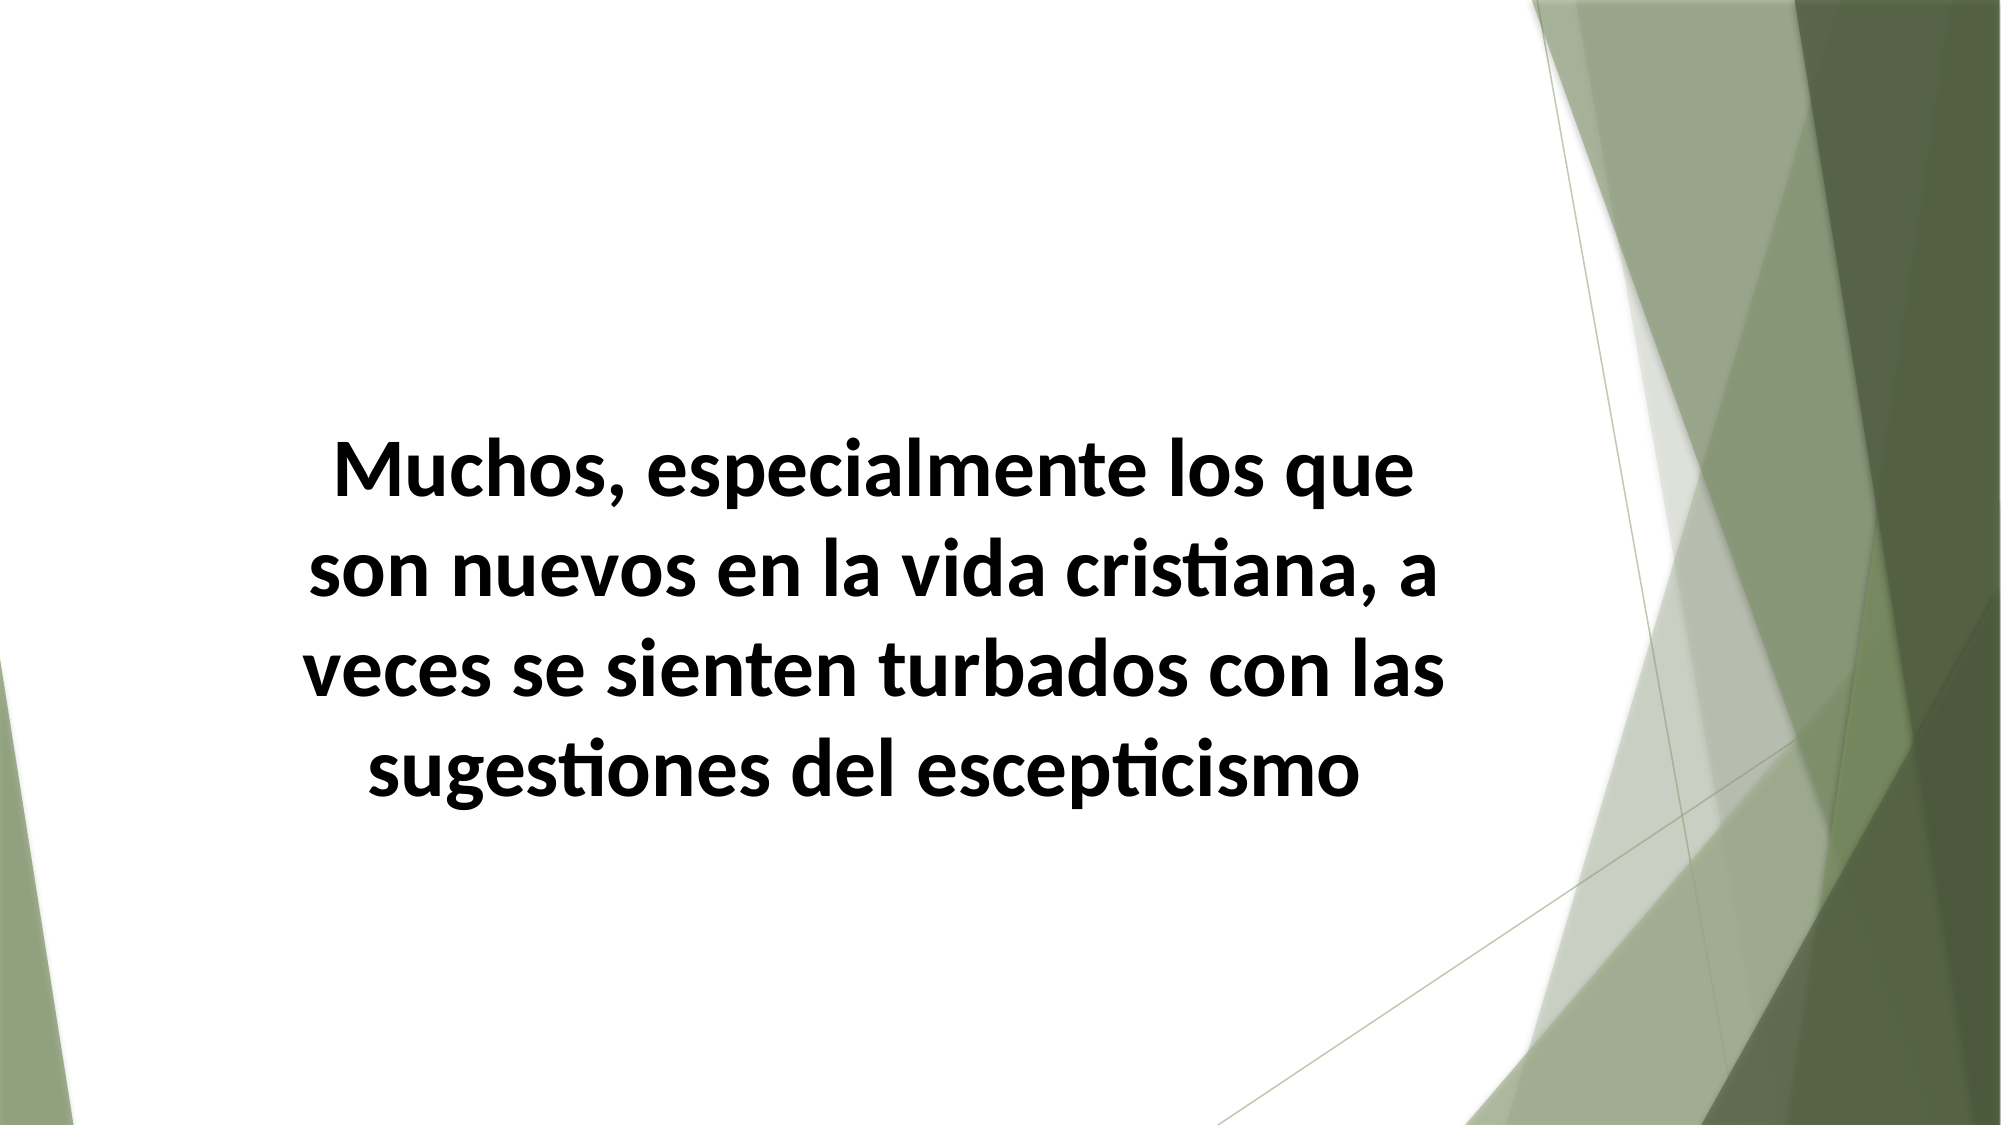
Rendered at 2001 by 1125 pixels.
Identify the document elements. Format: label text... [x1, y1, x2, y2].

text_box Muchos, especialmente los que son nuevos en la vida cristiana, a veces se sienten turbados con las sugestiones del escepticismo [261, 405, 1488, 821]
